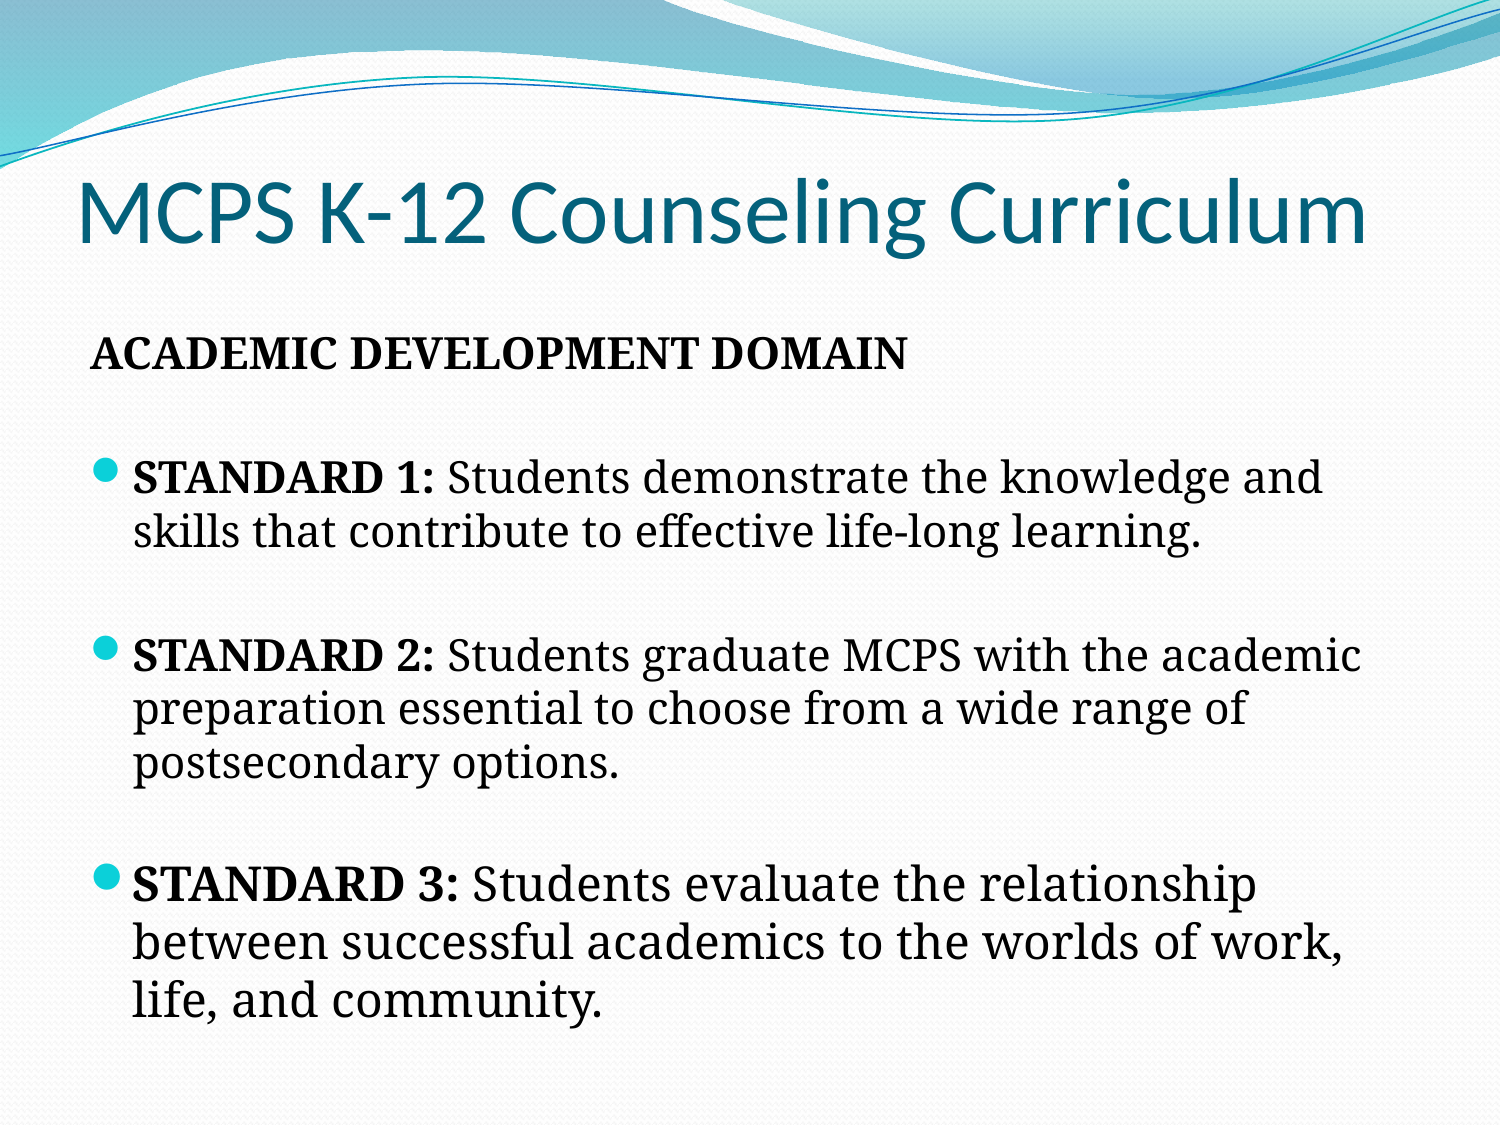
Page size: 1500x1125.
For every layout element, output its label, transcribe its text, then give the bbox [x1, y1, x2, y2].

title MCPS K-12 Counseling Curriculum [75, 115, 1425, 263]
list ACADEMIC DEVELOPMENT DOMAIN STANDARD 1: Students demonstrate the knowledge and skills that contribute to effective life-long learning. STANDARD 2: Students graduate MCPS with the academic preparation essential to choose from a wide range of postsecondary options. STANDARD 3: Students evaluate the relationship between successful academics to the worlds of work, life, and community. [75, 317, 1425, 1038]
